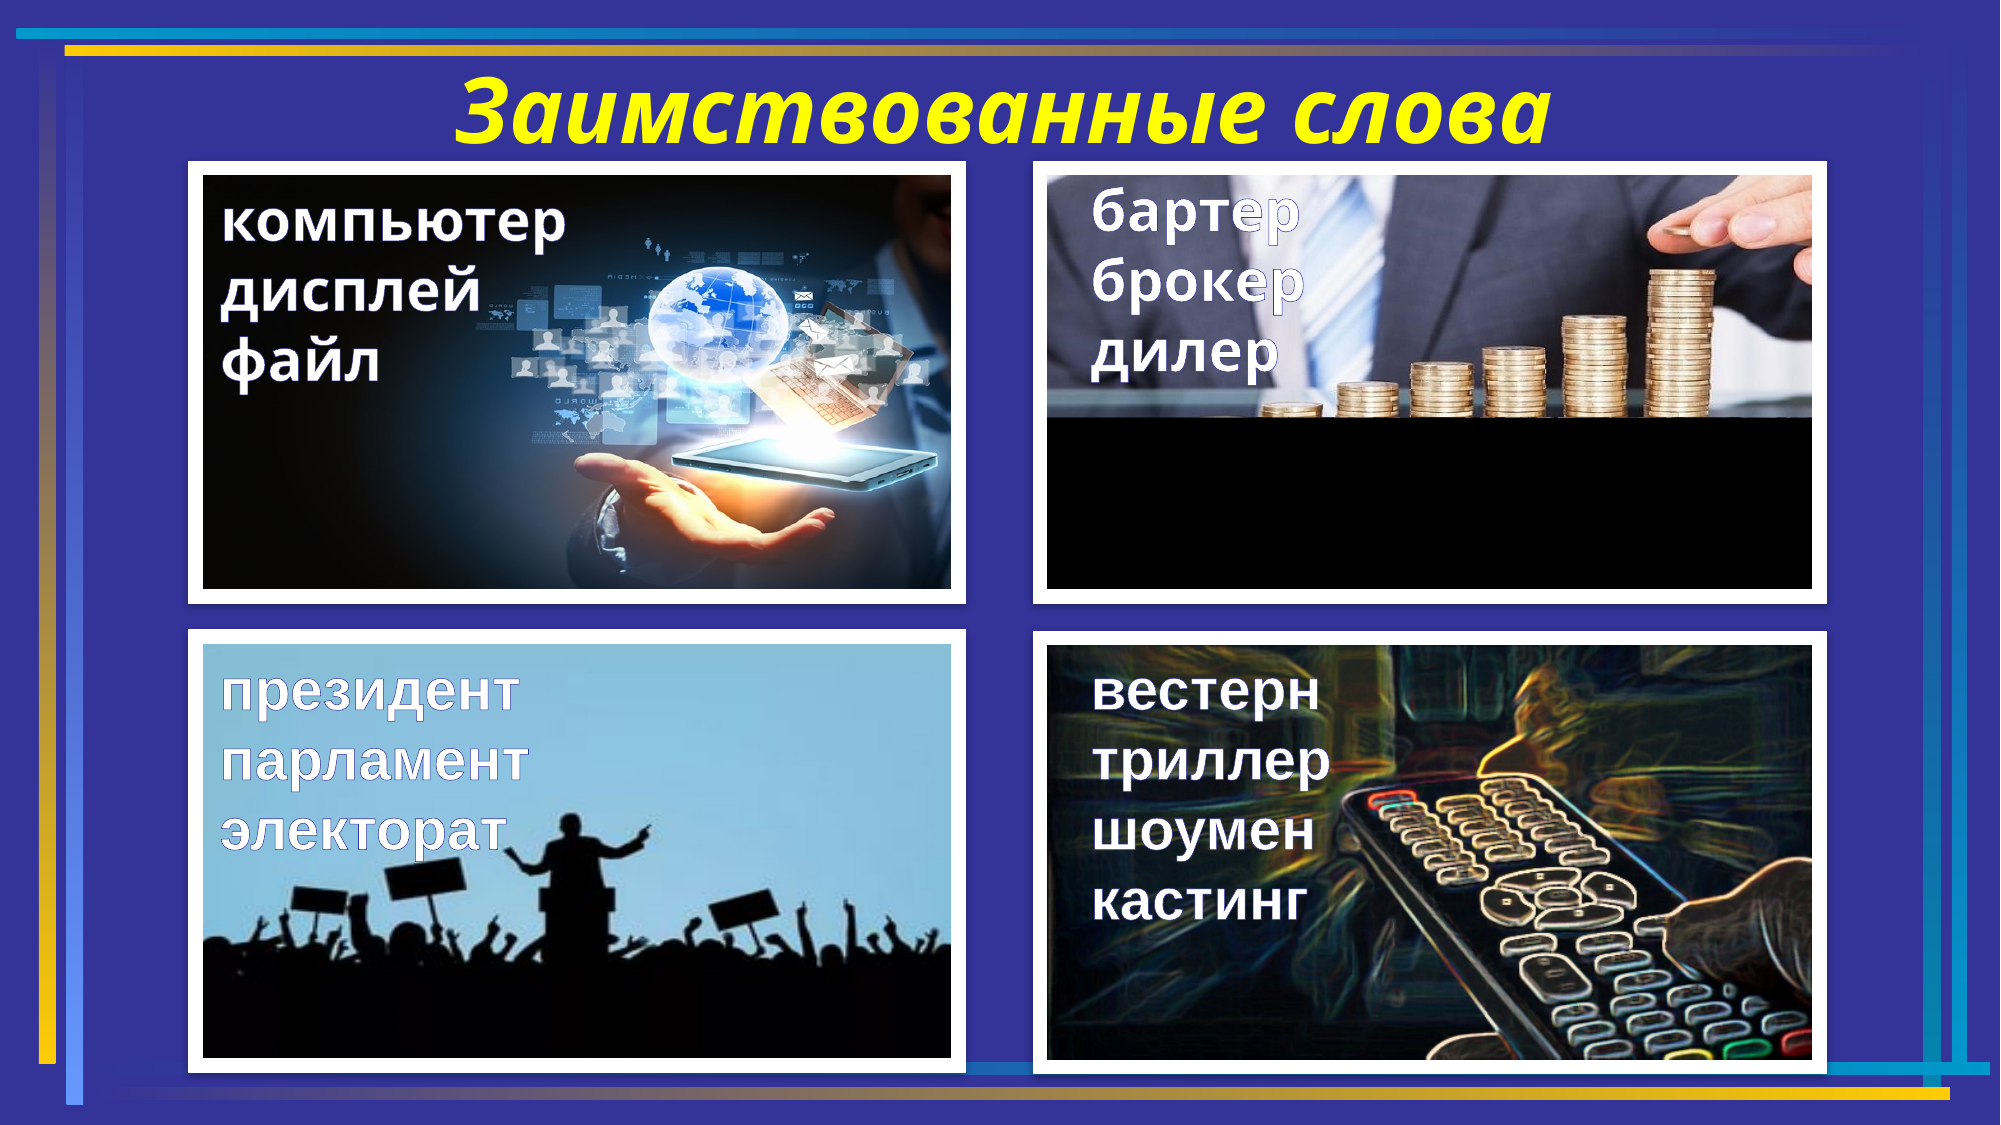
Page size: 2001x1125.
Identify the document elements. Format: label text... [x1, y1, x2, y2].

picture [202, 174, 952, 590]
text_box Заимствованные слова [440, 44, 1569, 169]
text_box бартер брокер дилер [1075, 169, 1321, 173]
picture [1046, 174, 1813, 590]
picture [202, 643, 952, 1059]
picture [1046, 645, 1813, 1060]
